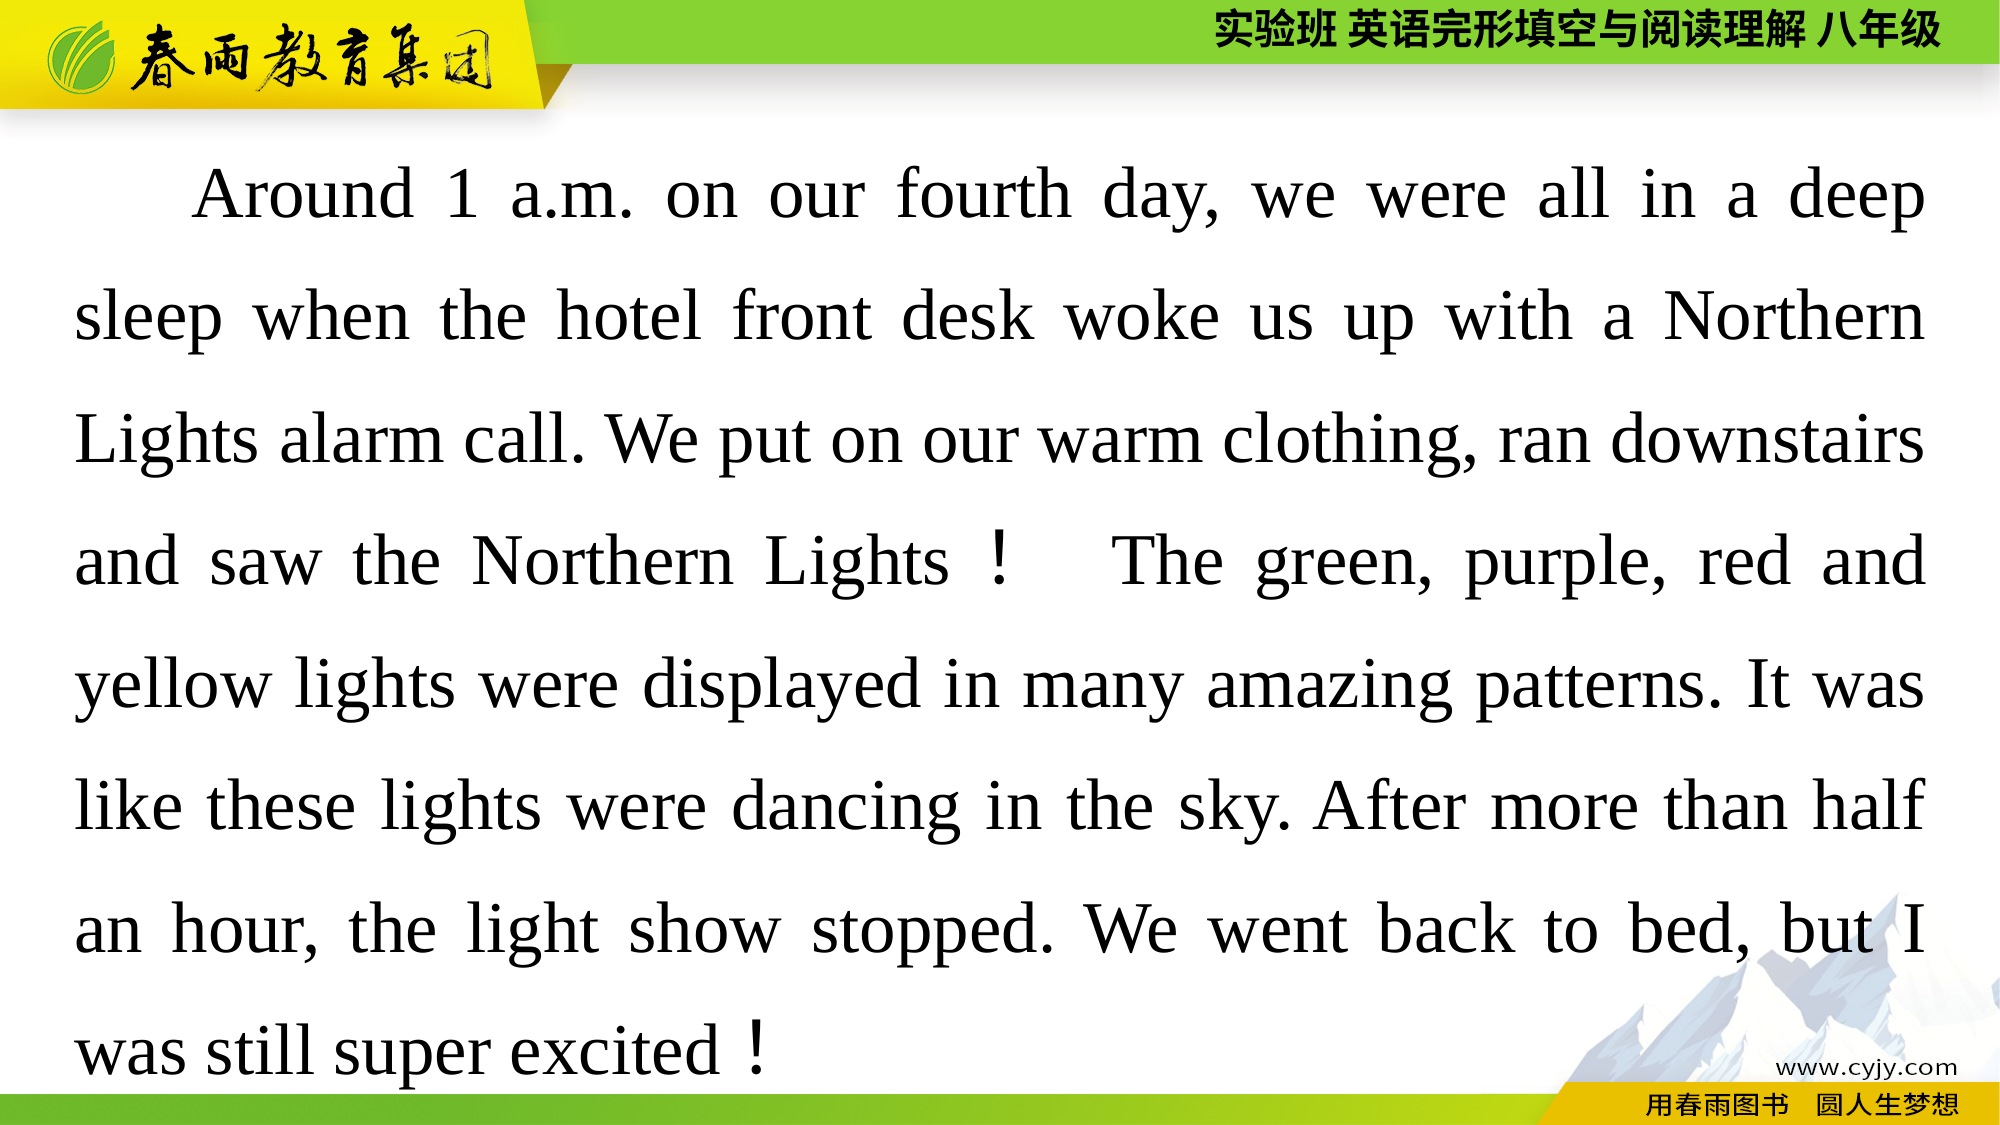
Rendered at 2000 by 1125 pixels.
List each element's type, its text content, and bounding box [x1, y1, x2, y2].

list Around 1 a.m. on our fourth day, we were all in a deep sleep when the hotel front desk woke us up with a Northern Lights alarm call. We put on our warm clothing, ran downstairs and saw the Northern Lights！ The green, purple, red and yellow lights were displayed in many amazing patterns. It was like these lights were dancing in the sky. After more than half an hour, the light show stopped. We went back to bed, but I was still super excited！ [59, 101, 1944, 1092]
picture [0, 0, 2000, 1125]
